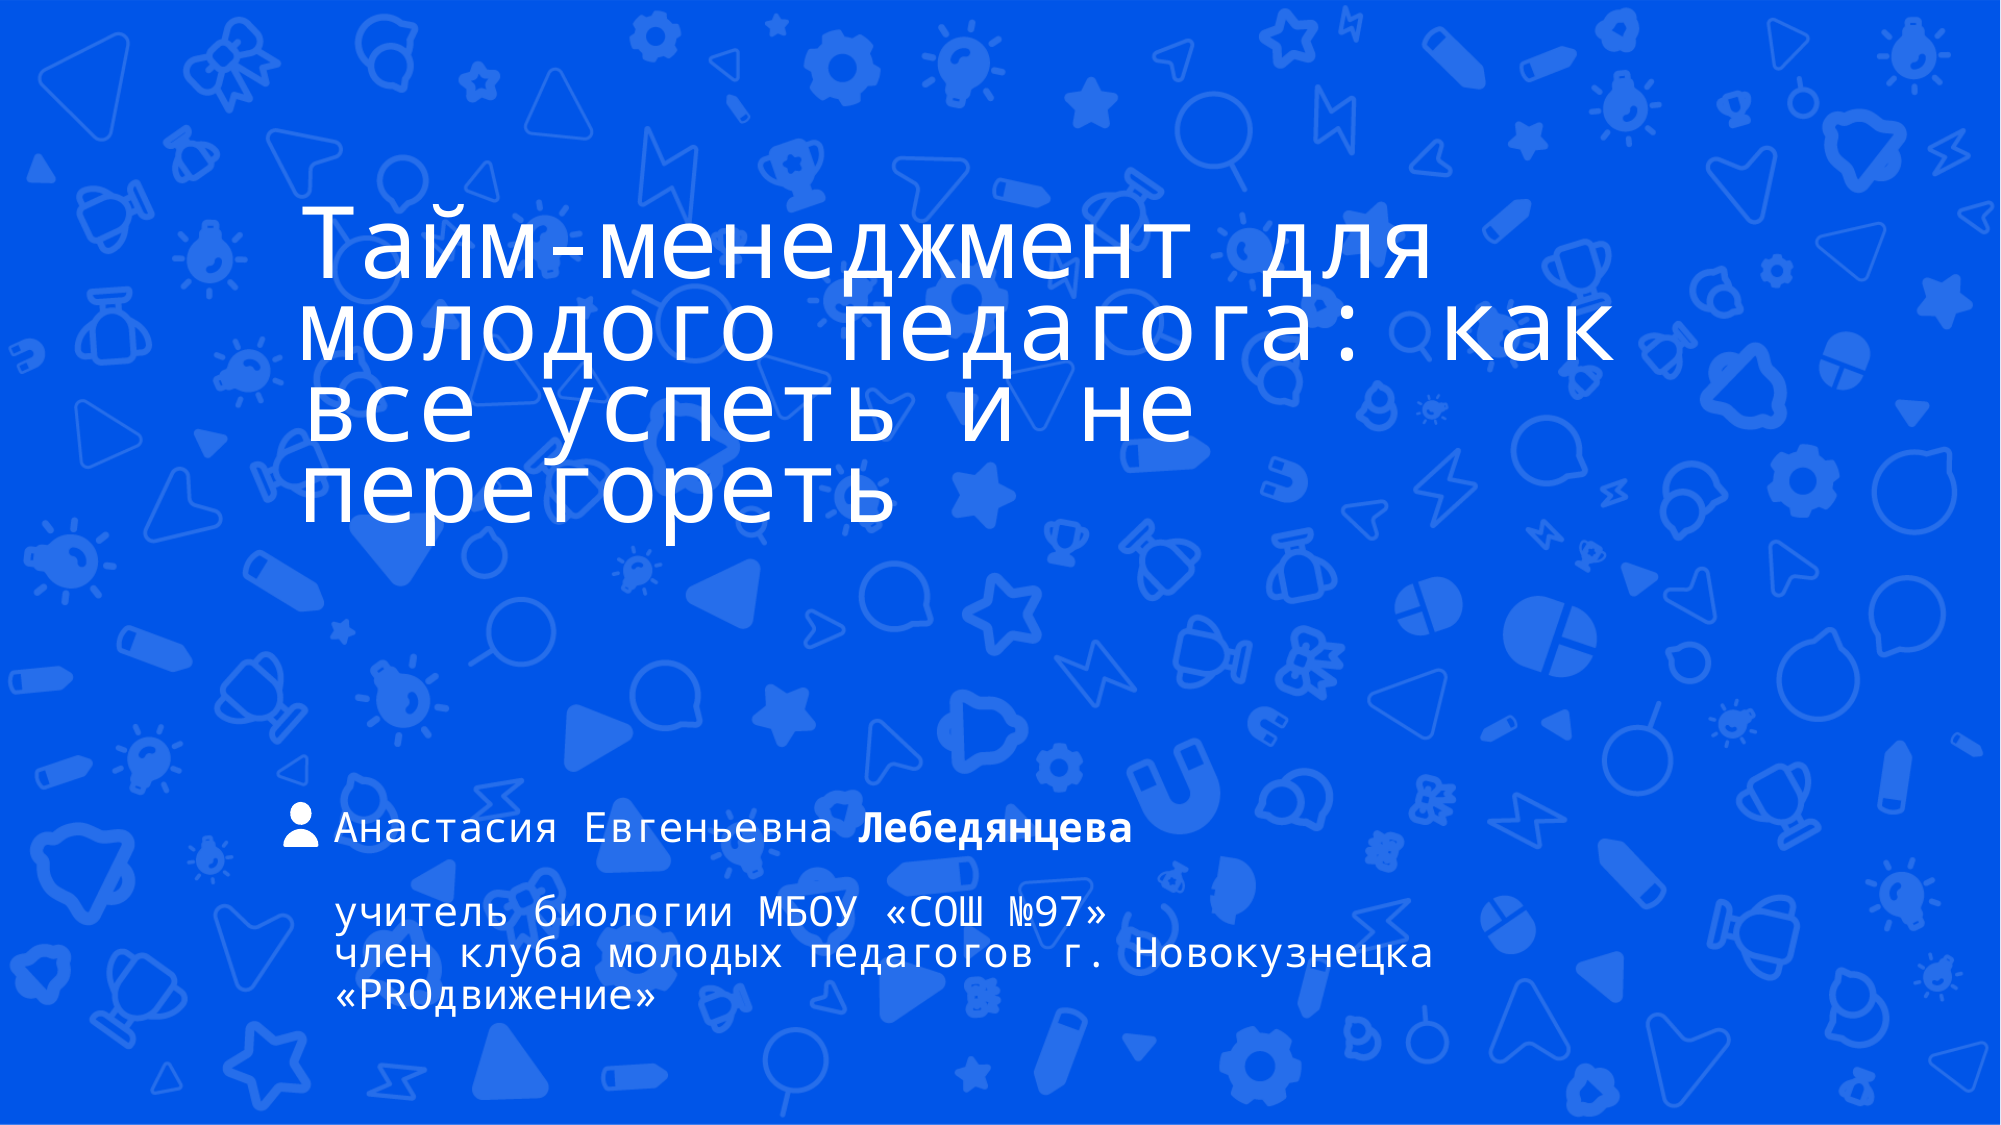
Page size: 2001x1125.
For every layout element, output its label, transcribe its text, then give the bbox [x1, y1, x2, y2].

text_box Тайм-менеджмент для молодого педагога: как все успеть и не перегореть [283, 210, 1825, 550]
text_box Анастасия Евгеньевна Лебедянцева учитель биологии МБОУ «СОШ №97» член клуба молодых педагогов г. Новокузнецка «PROдвижение» [318, 801, 1744, 1026]
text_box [282, 801, 319, 848]
picture [0, 0, 2001, 1125]
